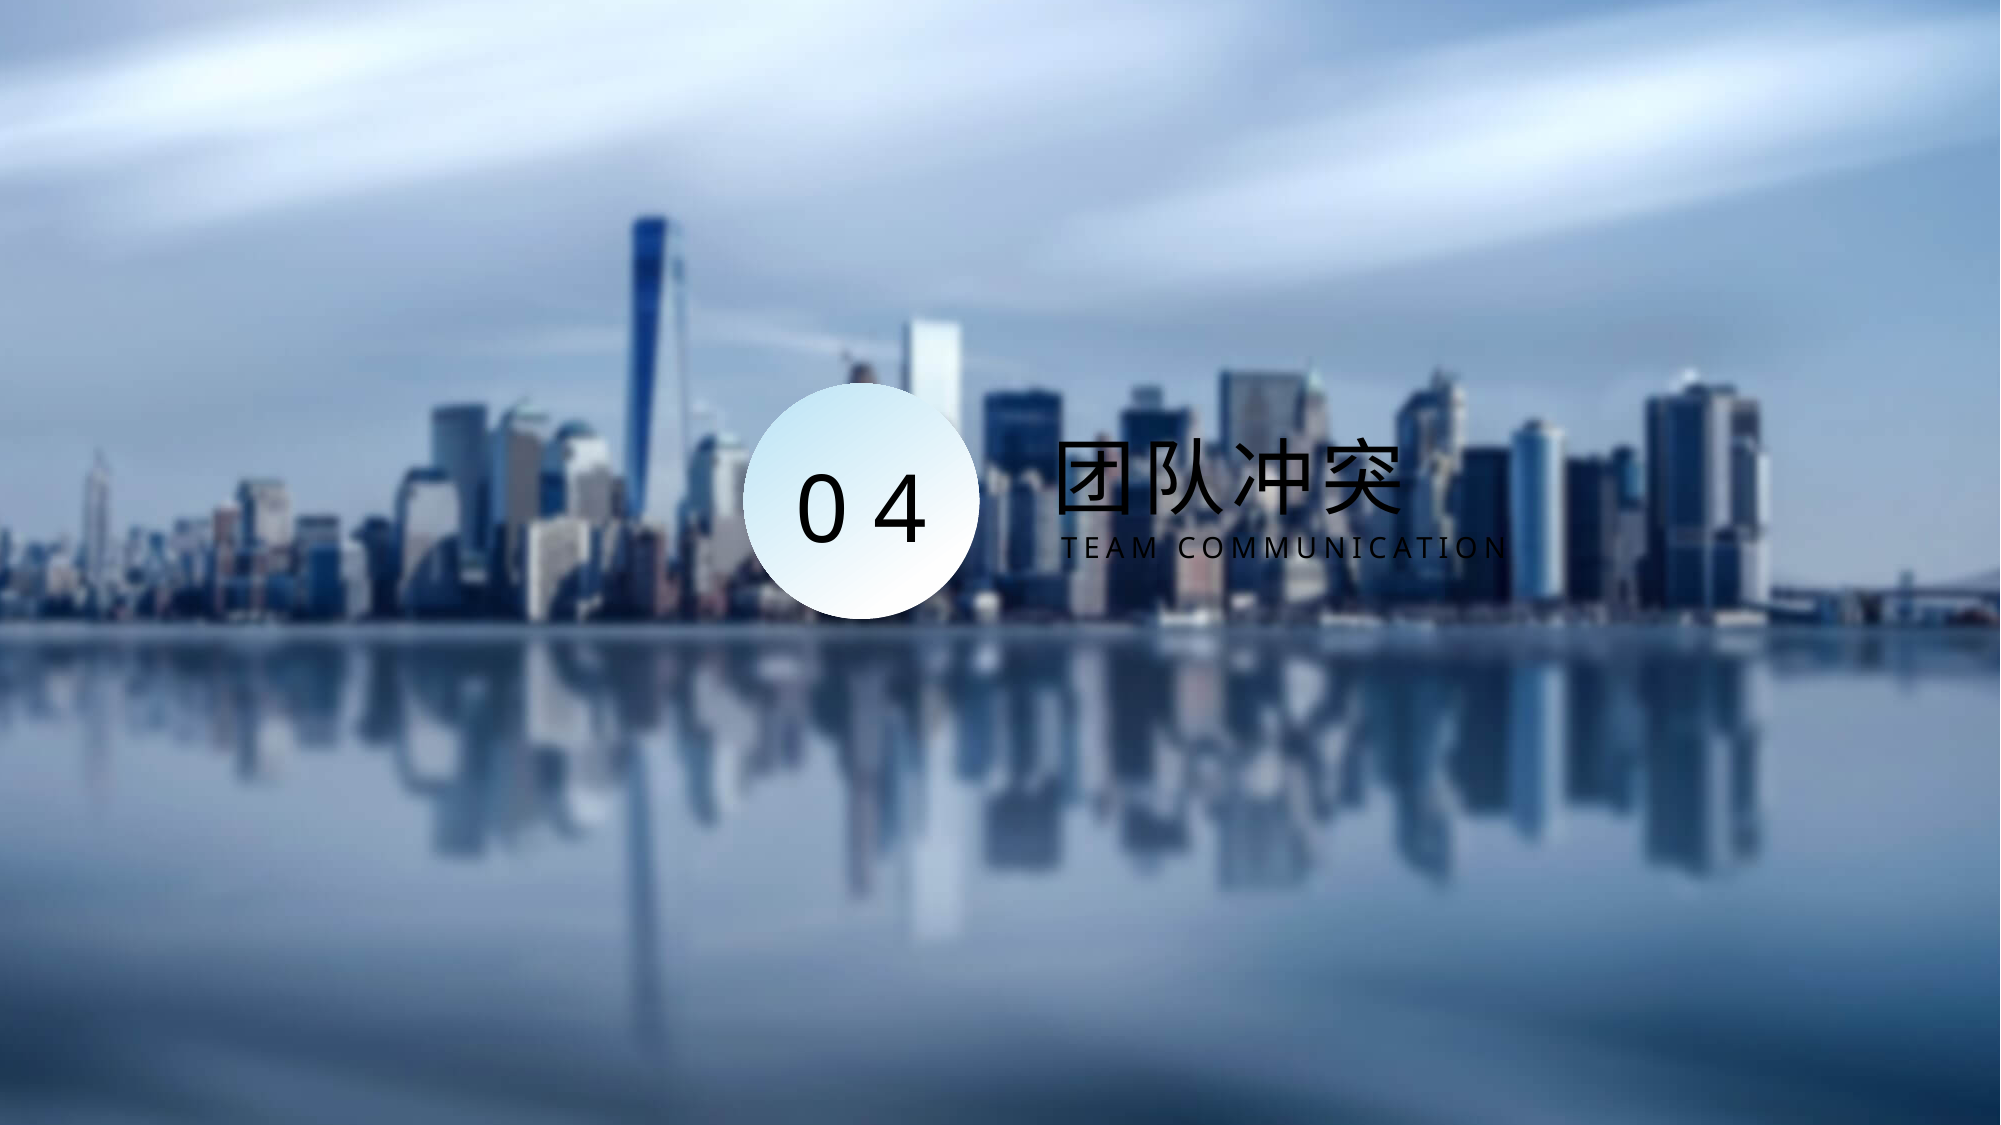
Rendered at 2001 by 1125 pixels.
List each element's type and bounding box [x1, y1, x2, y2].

picture [0, 0, 2000, 1125]
text_box [1038, 417, 1546, 573]
